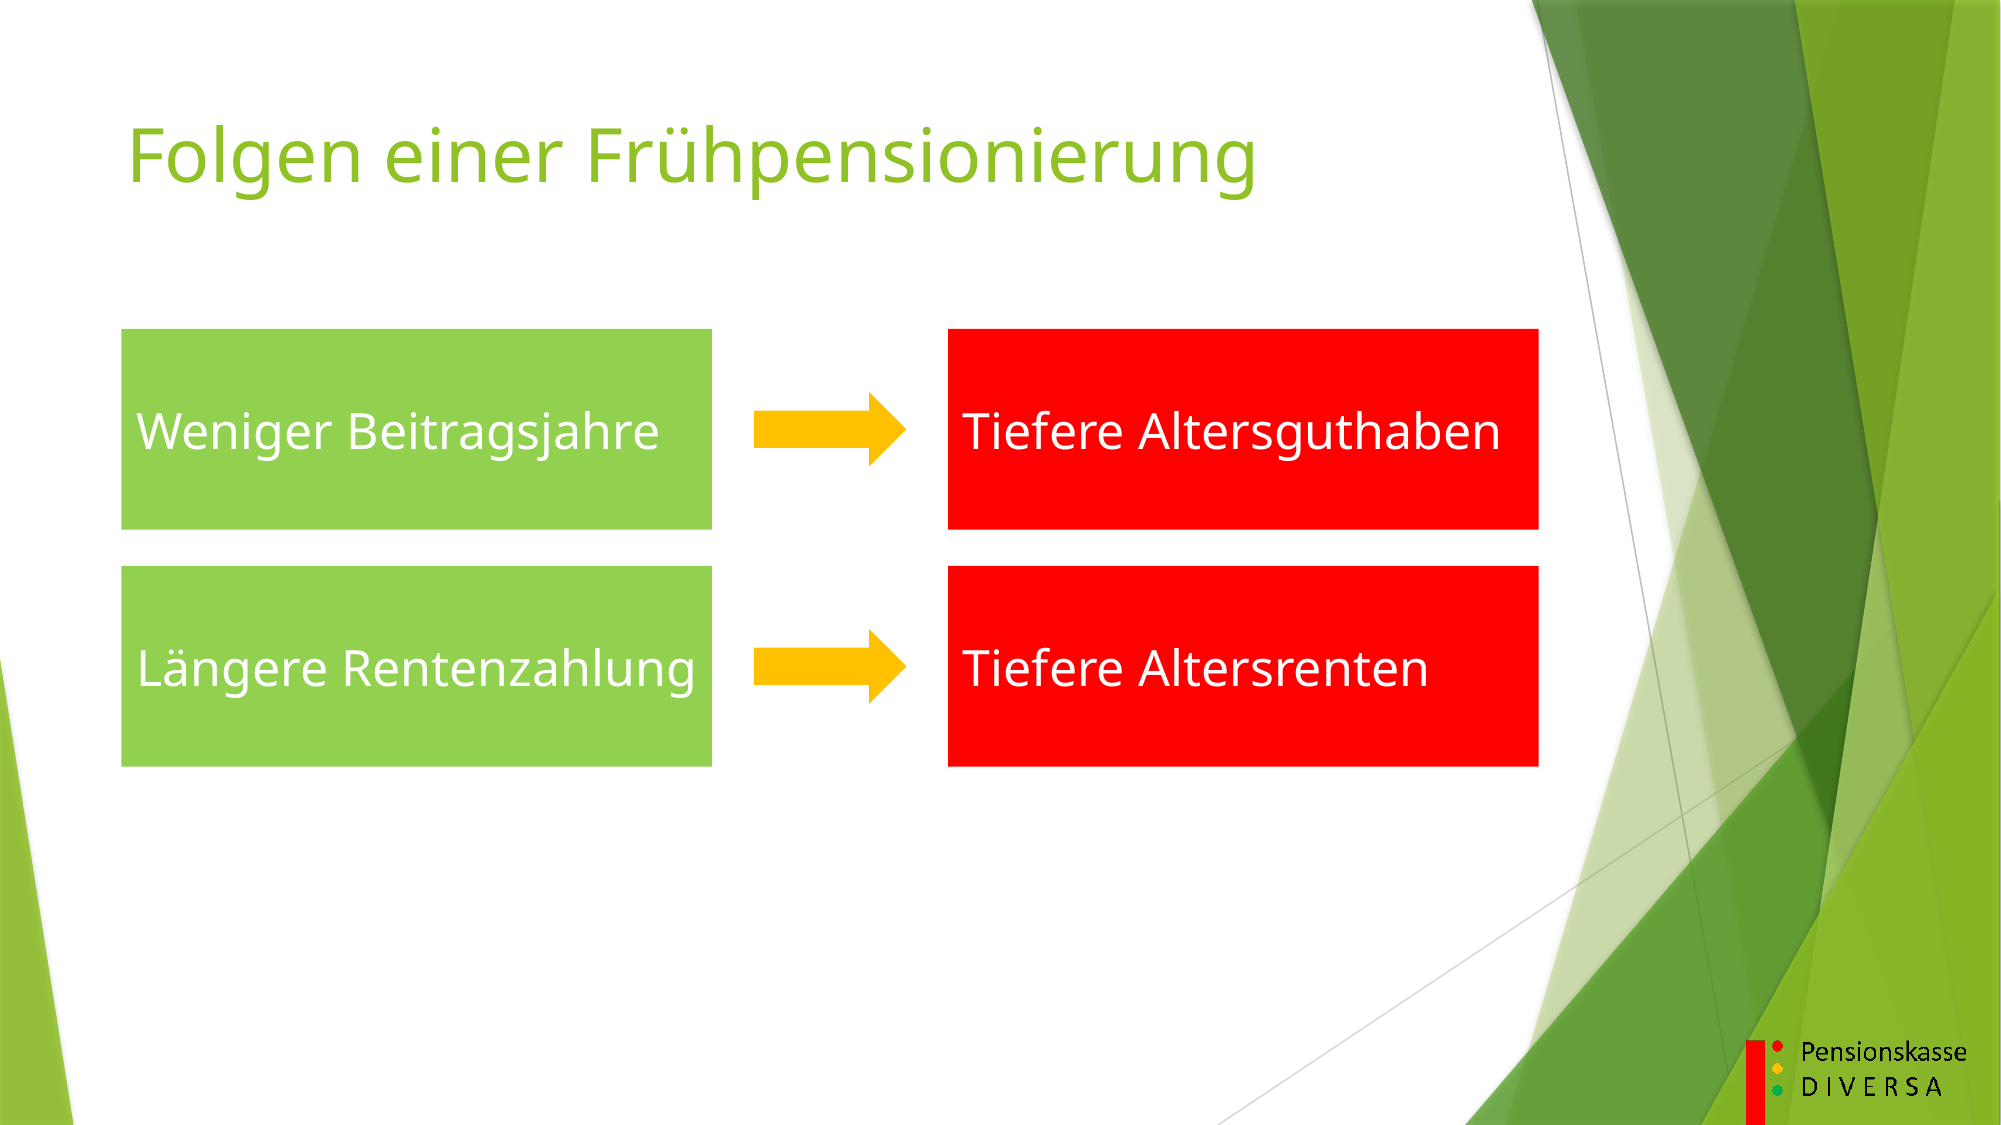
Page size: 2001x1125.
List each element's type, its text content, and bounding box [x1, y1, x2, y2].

title Folgen einer Frühpensionierung [111, 99, 1522, 317]
text_box Tiefere Altersguthaben [947, 327, 1540, 531]
text_box Längere Rentenzahlung [120, 564, 713, 768]
text_box Weniger Beitragsjahre [120, 327, 713, 531]
text_box [752, 627, 908, 705]
text_box [752, 390, 908, 468]
picture [1746, 1023, 2001, 1125]
text_box Tiefere Altersrenten [947, 564, 1540, 768]
